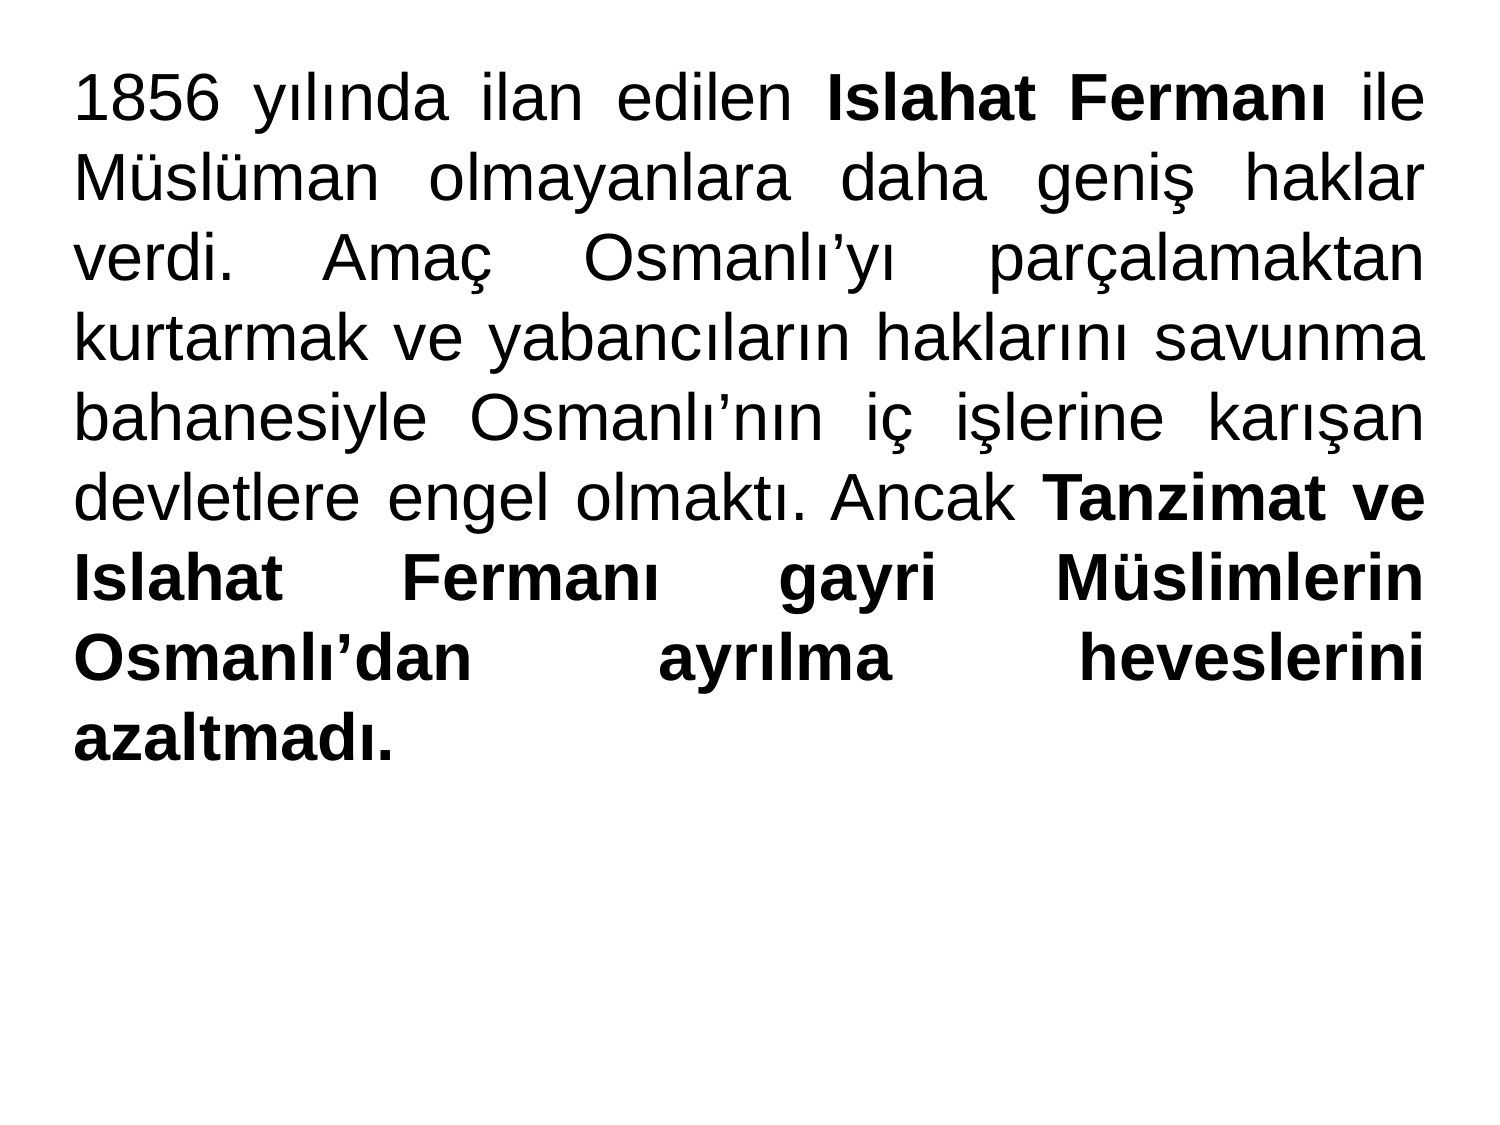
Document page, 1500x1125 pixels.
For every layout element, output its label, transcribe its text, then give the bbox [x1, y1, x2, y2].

text_box 1856 yılında ilan edilen Islahat Fermanı ile Müslüman olmayanlara daha geniş haklar verdi. Amaç Osmanlı’yı parçalamaktan kurtarmak ve yabancıların haklarını savunma bahanesiyle Osmanlı’nın iç işlerine karışan devletlere engel olmaktı. Ancak Tanzimat ve Islahat Fermanı gayri Müslimlerin Osmanlı’dan ayrılma heveslerini azaltmadı. [58, 46, 1442, 782]
